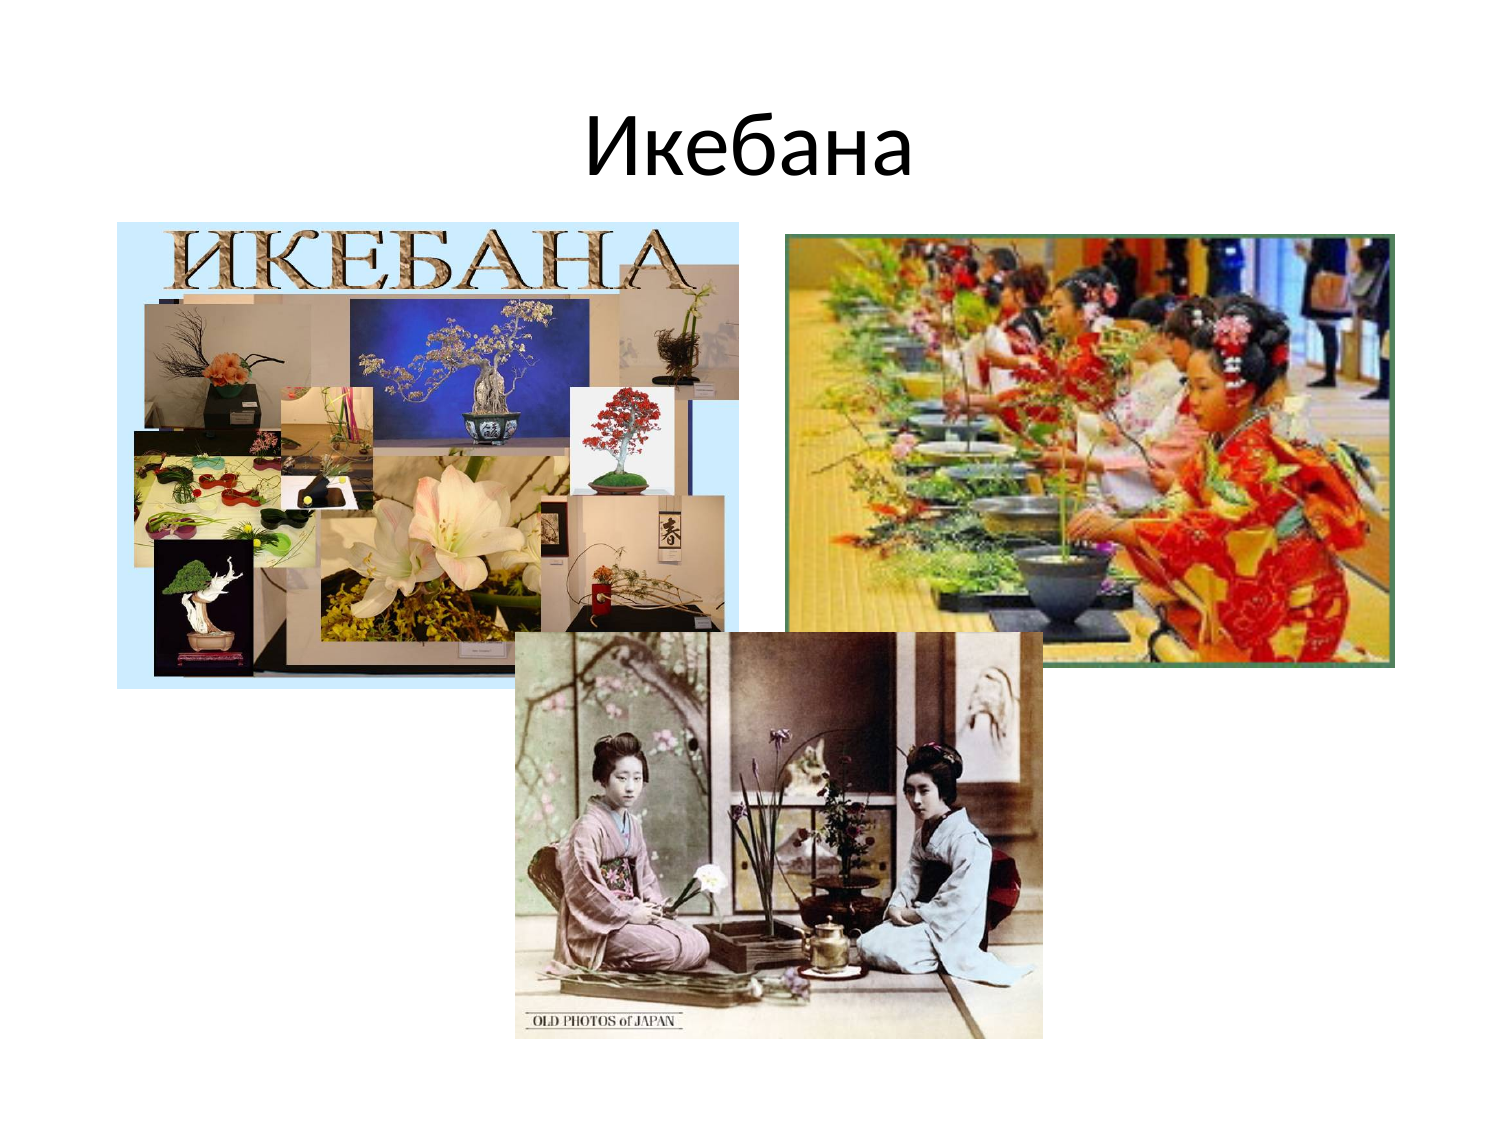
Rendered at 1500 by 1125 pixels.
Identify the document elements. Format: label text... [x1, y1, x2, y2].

picture [116, 222, 1395, 1040]
title Икебана [75, 45, 1425, 233]
